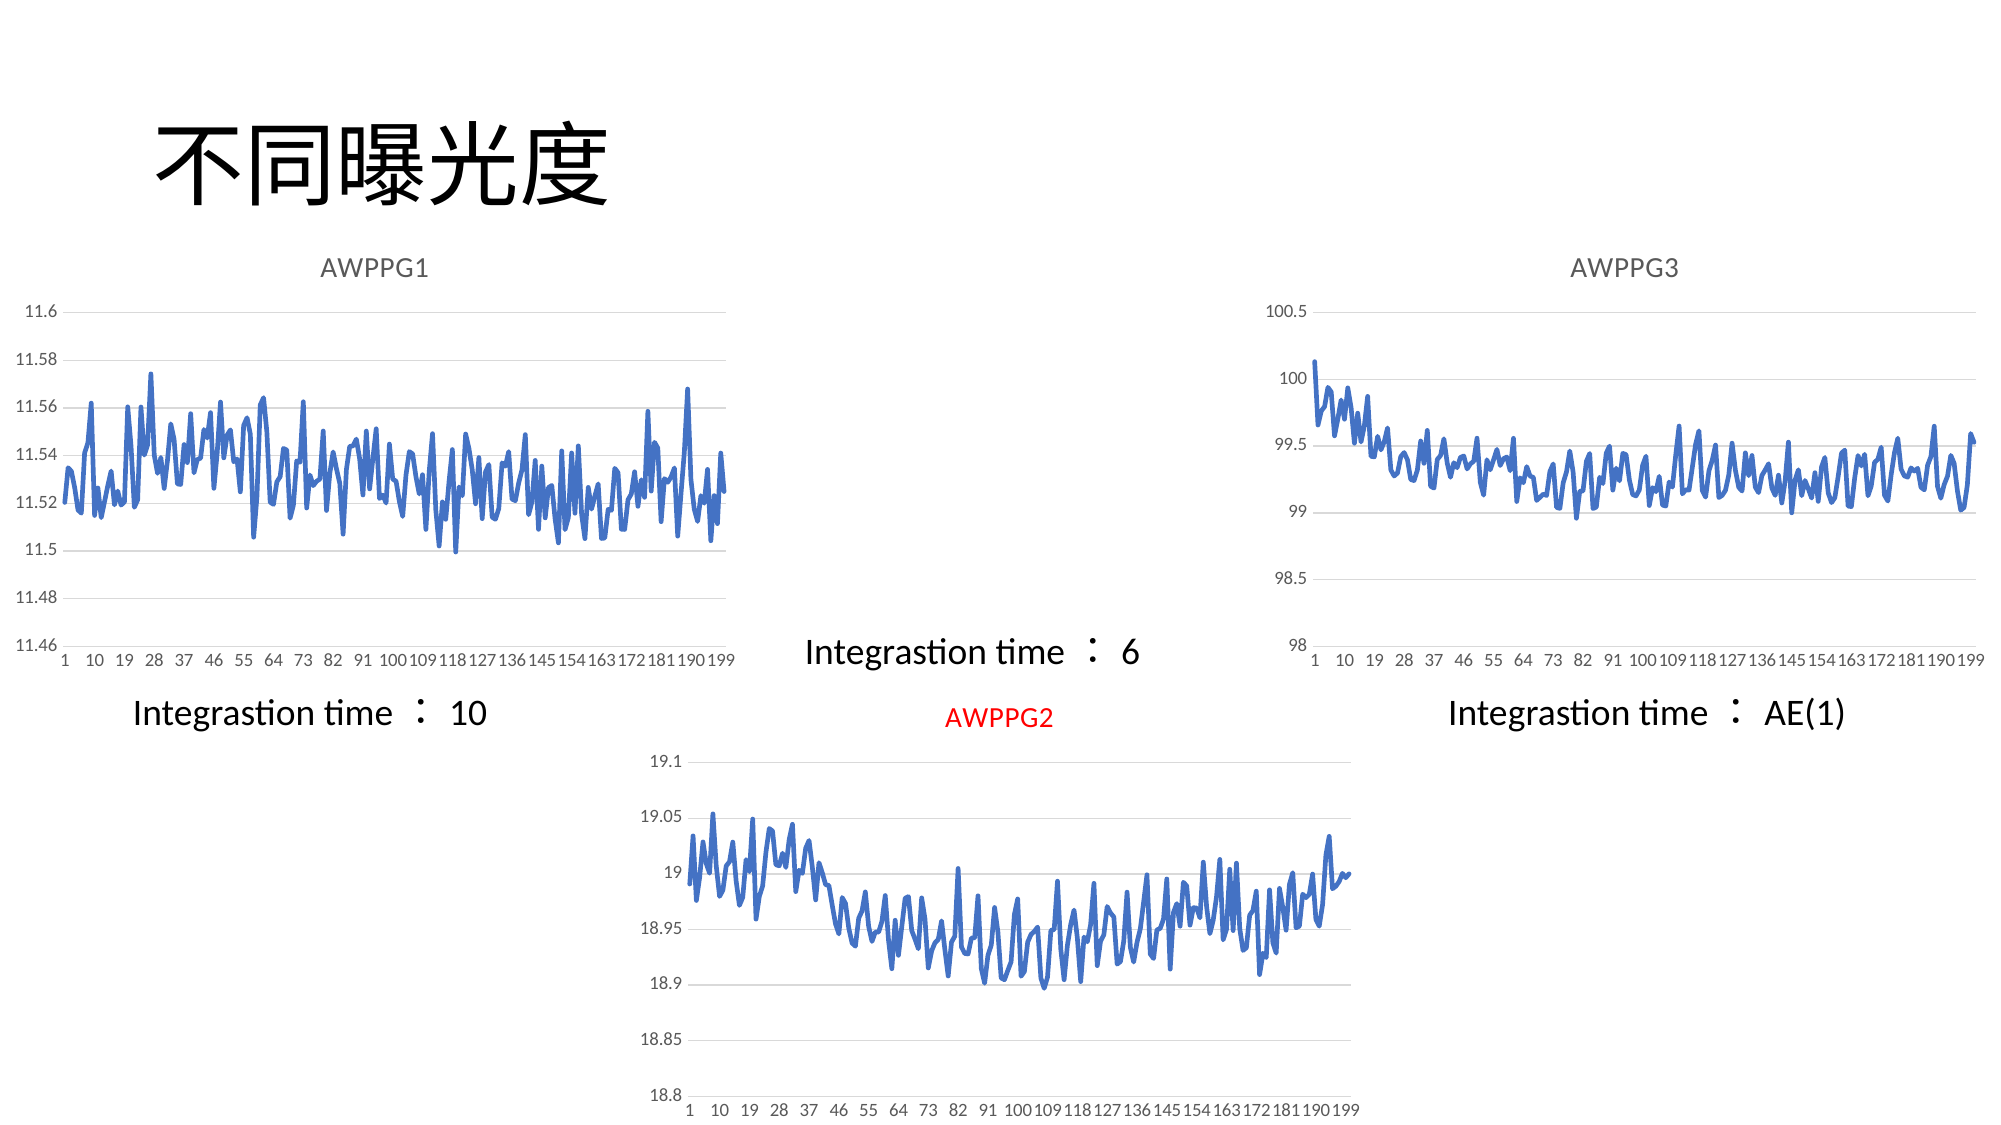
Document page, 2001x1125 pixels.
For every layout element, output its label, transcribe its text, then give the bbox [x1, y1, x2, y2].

text_box Integrastion time：AE(1) [1433, 681, 1861, 740]
title 不同曝光度 [137, 59, 1863, 278]
text_box Integrastion time：10 [118, 681, 502, 740]
text_box Integrastion time：6 [790, 619, 1155, 680]
chart [0, 230, 2000, 1125]
